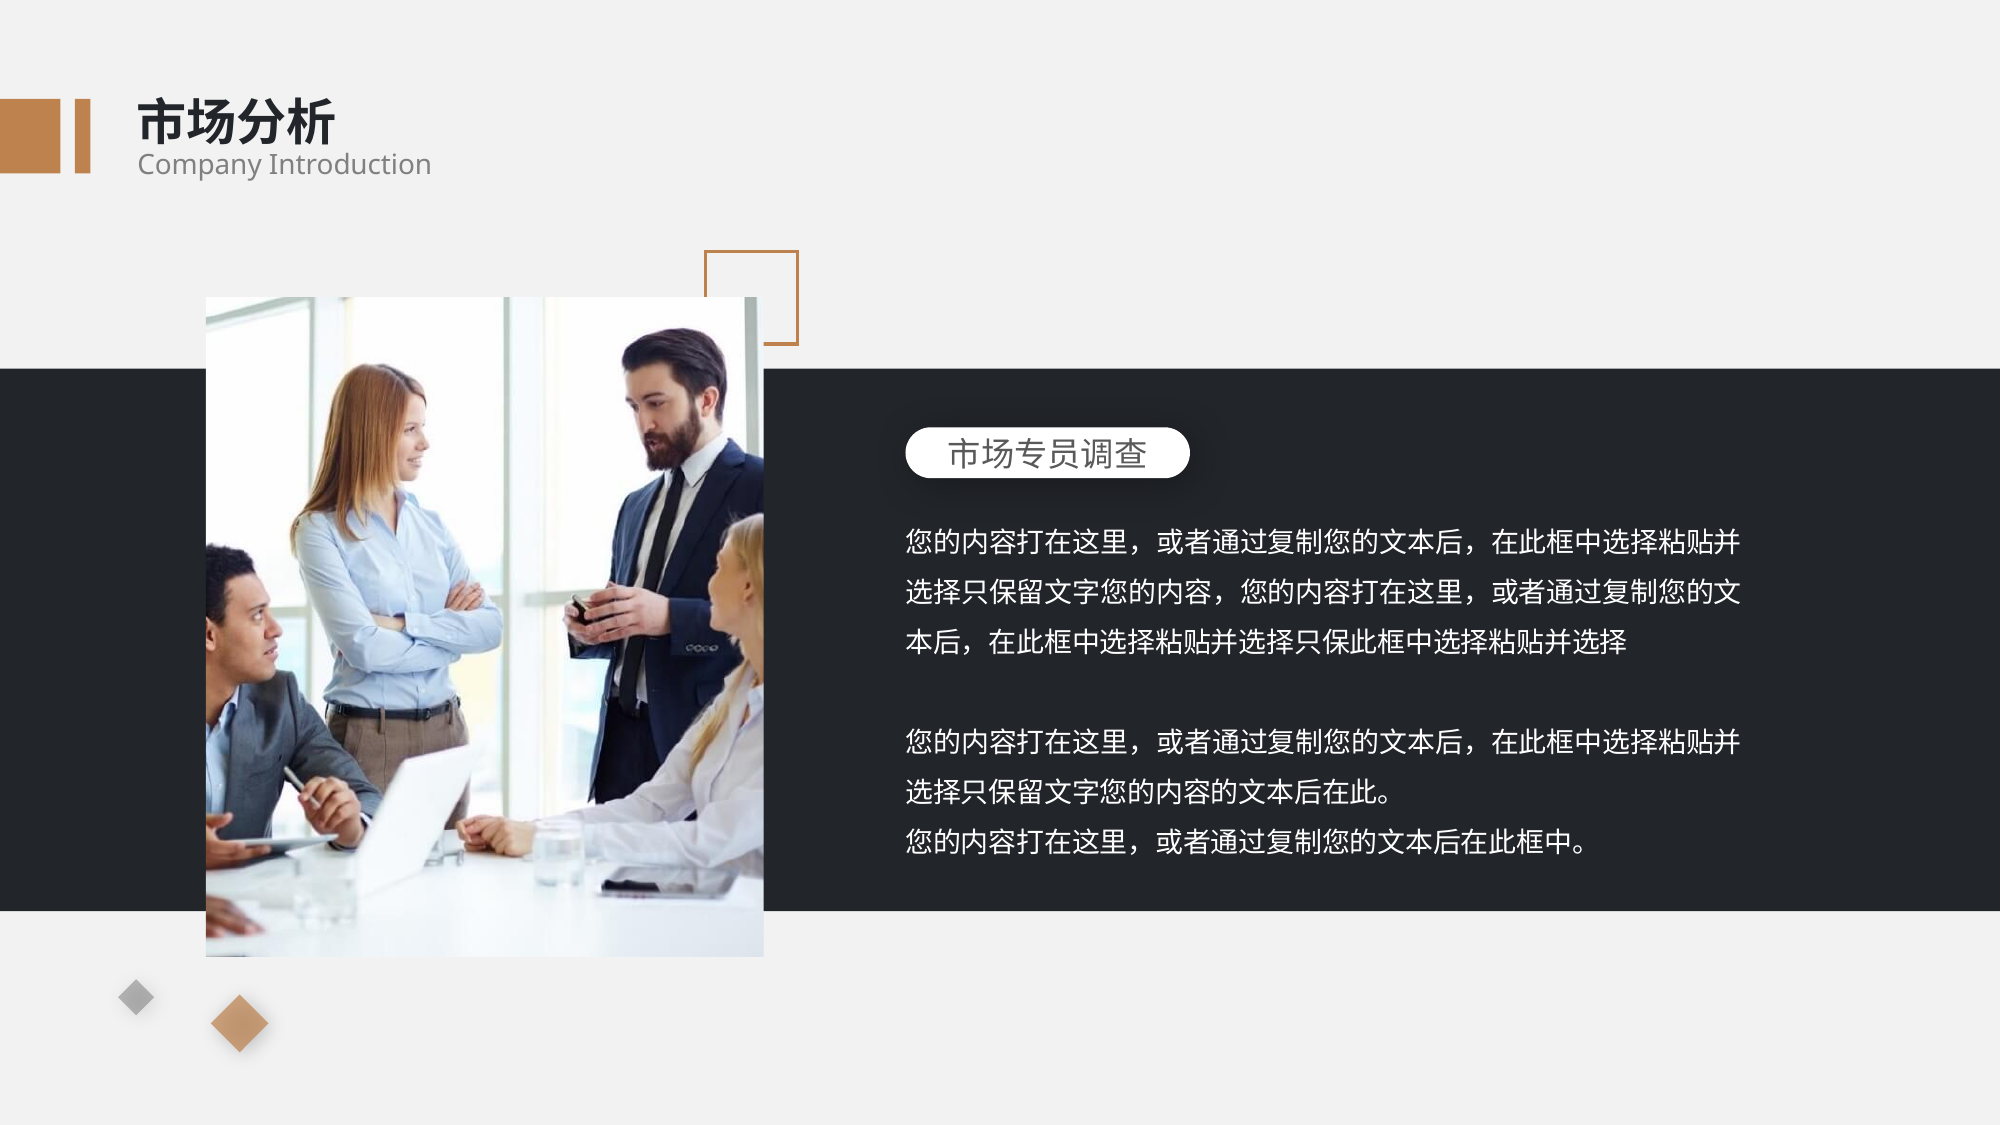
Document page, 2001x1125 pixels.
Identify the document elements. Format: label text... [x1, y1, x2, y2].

text_box [0, 368, 205, 912]
text_box [116, 977, 156, 1017]
text_box 您的内容打在这里，或者通过复制您的文本后，在此框中选择粘贴并选择只保留文字您的内容，您的内容打在这里，或者通过复制您的文本后，在此框中选择粘贴并选择只保此框中选择粘贴并选择 您的内容打在这里，或者通过复制您的文本后，在此框中选择粘贴并选择只保留文字您的内容的文本后在此。 您的内容打在这里，或者通过复制您的文本后在此框中。 [905, 508, 1742, 859]
text_box 市场专员调查 [904, 426, 1191, 480]
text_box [119, 83, 643, 189]
text_box [205, 296, 765, 957]
text_box [704, 251, 799, 345]
text_box [765, 368, 2000, 912]
text_box [209, 993, 271, 1054]
